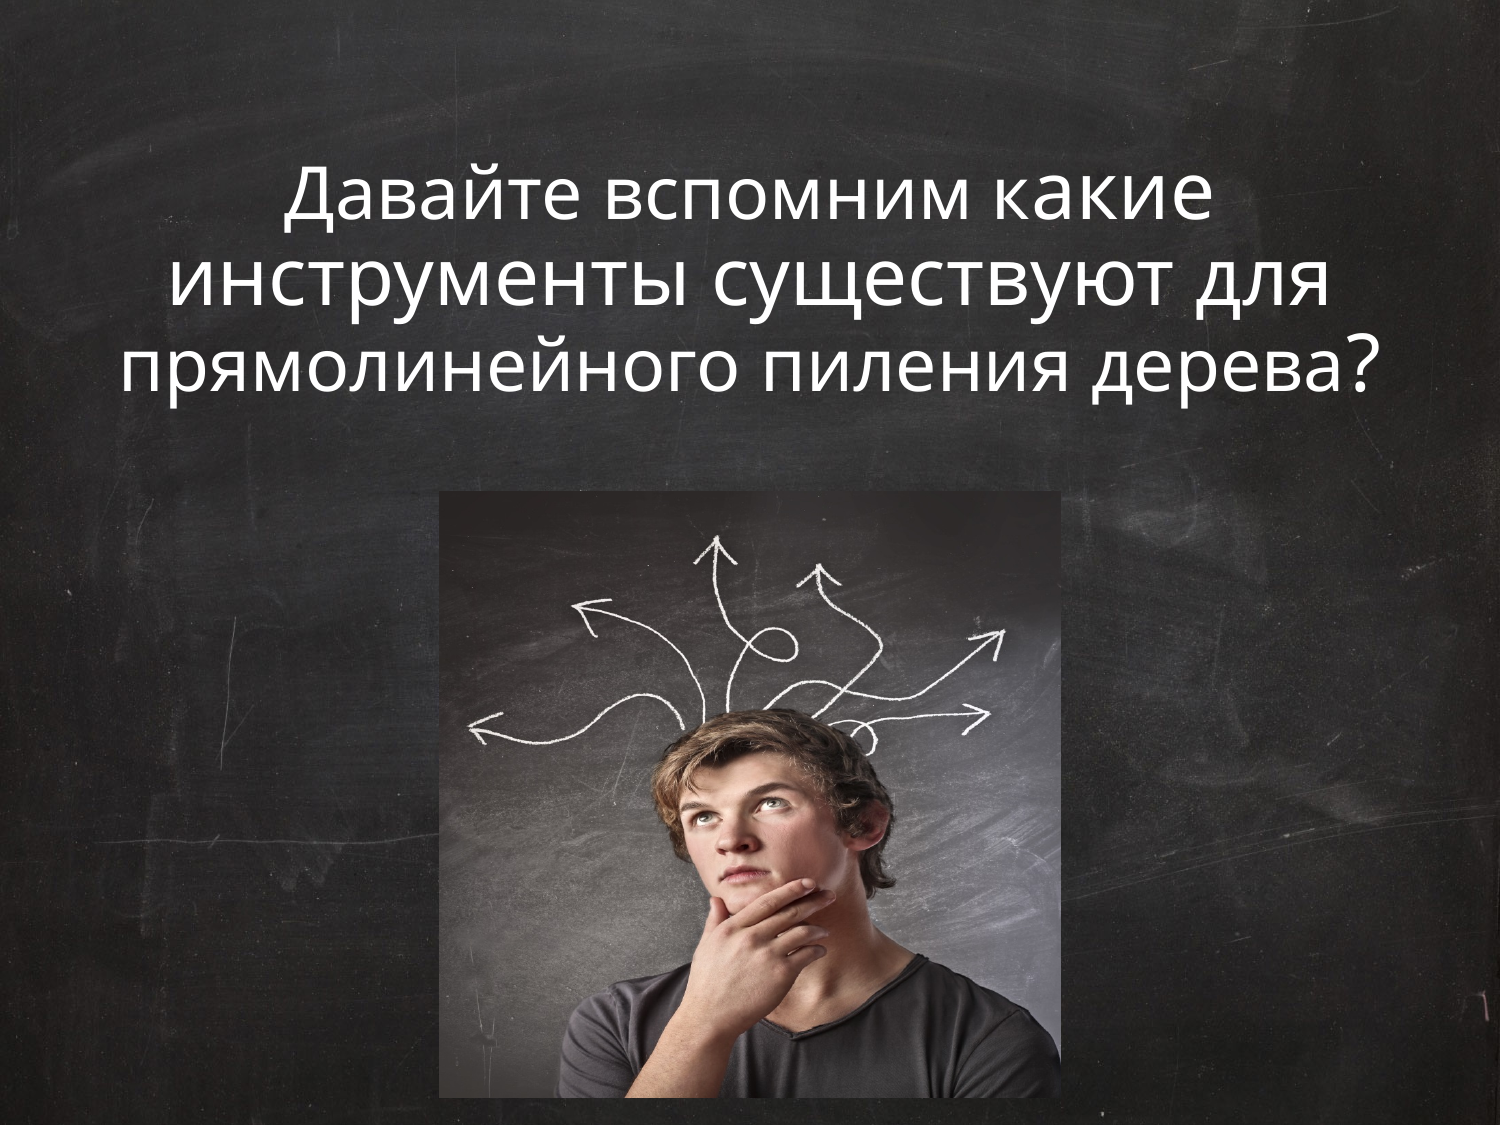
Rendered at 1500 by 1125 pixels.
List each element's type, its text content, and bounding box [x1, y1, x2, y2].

picture [0, 0, 1500, 1125]
title Давайте вспомним какие инструменты существуют для прямолинейного пиления дерева? [103, 139, 1397, 516]
